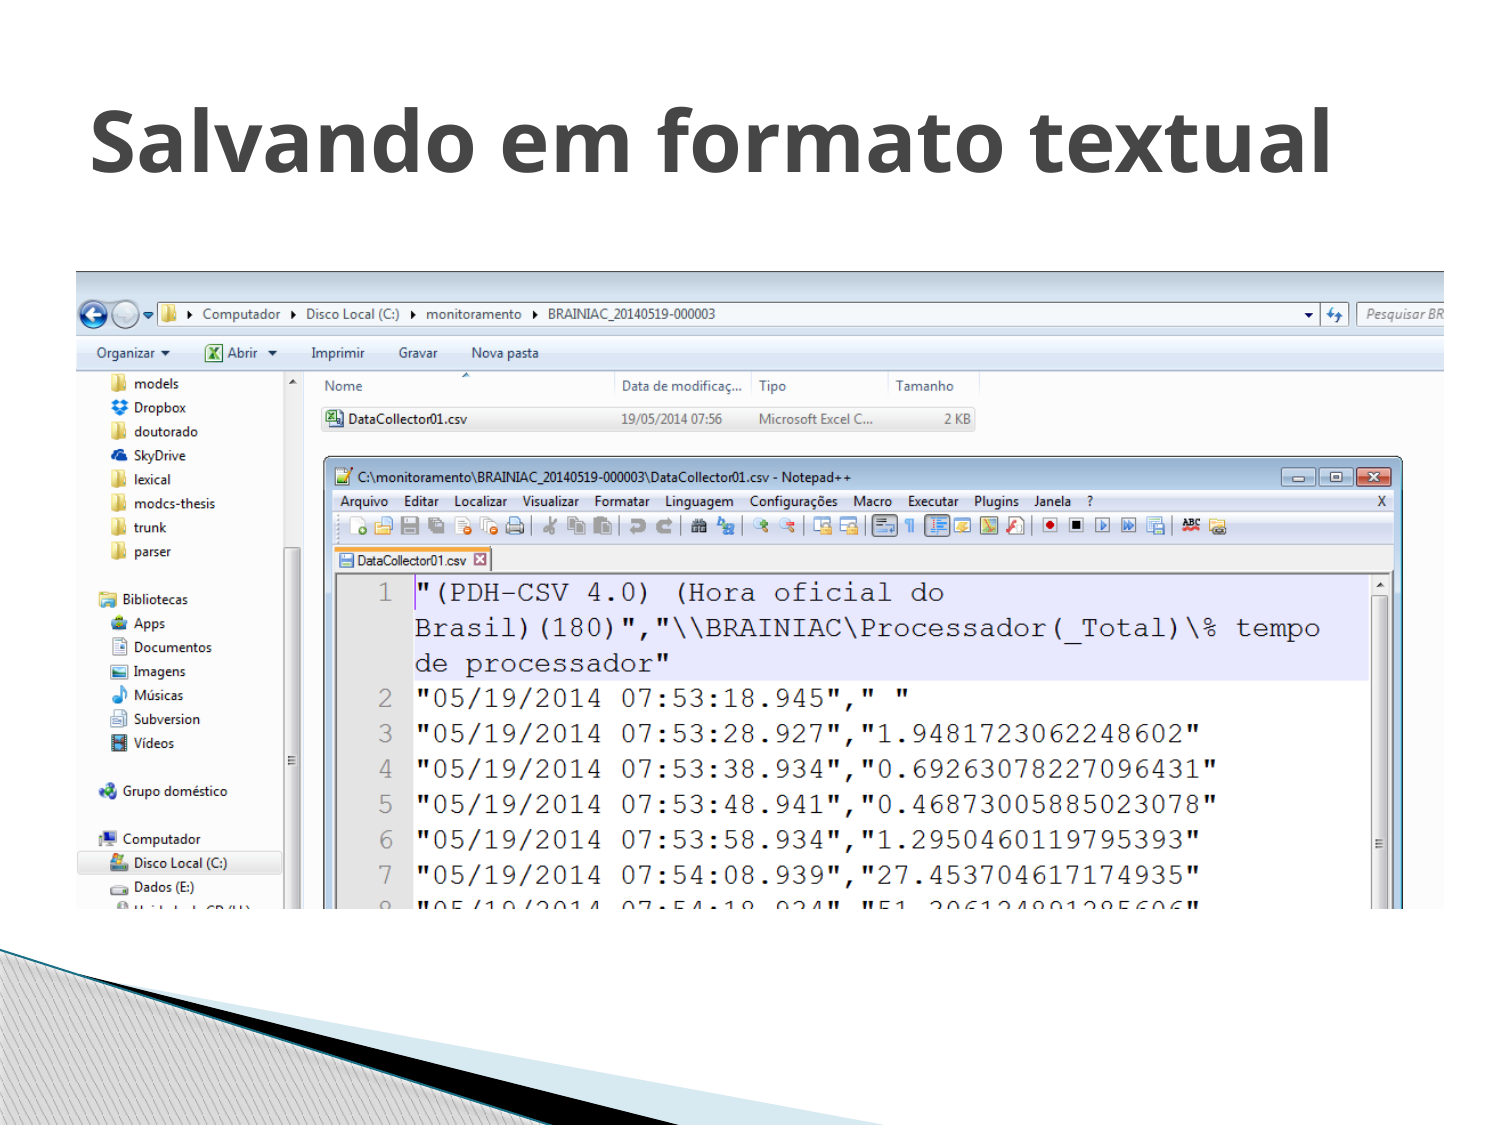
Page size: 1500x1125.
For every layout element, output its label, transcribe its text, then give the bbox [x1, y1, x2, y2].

picture [76, 271, 1445, 909]
title Salvando em formato textual [75, 45, 1425, 233]
